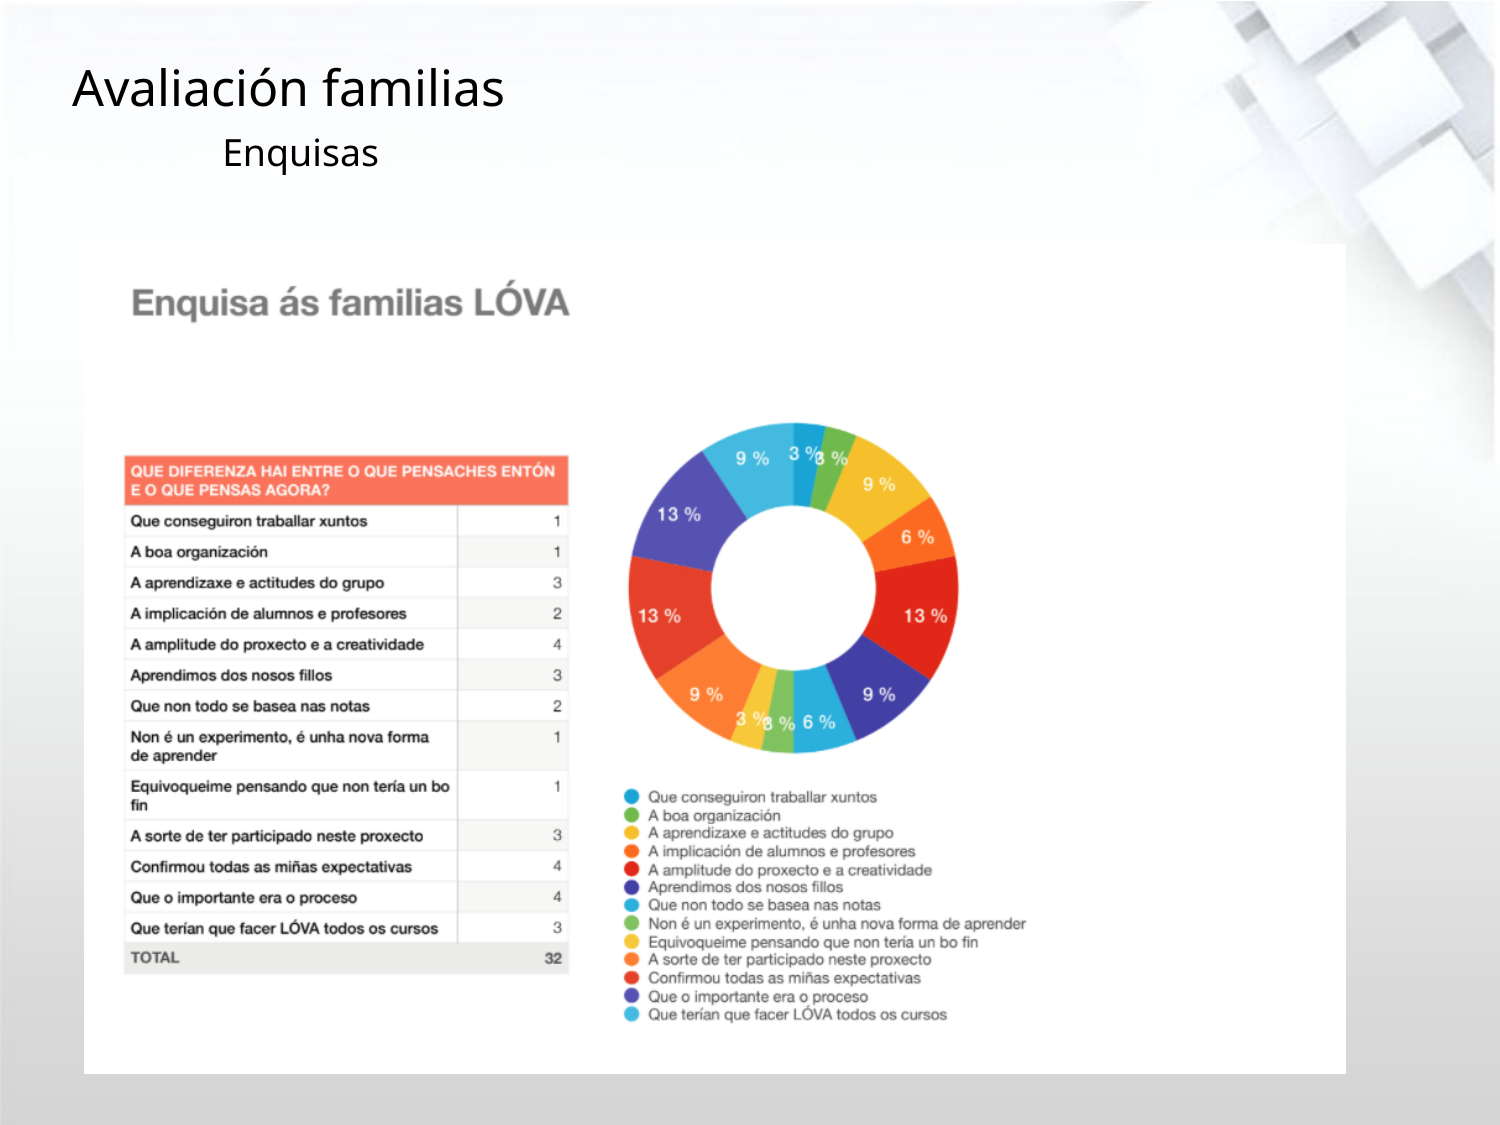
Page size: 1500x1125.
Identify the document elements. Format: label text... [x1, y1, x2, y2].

picture [0, 1, 1500, 1125]
text_box Avaliación familias Enquisas [57, 48, 1172, 184]
